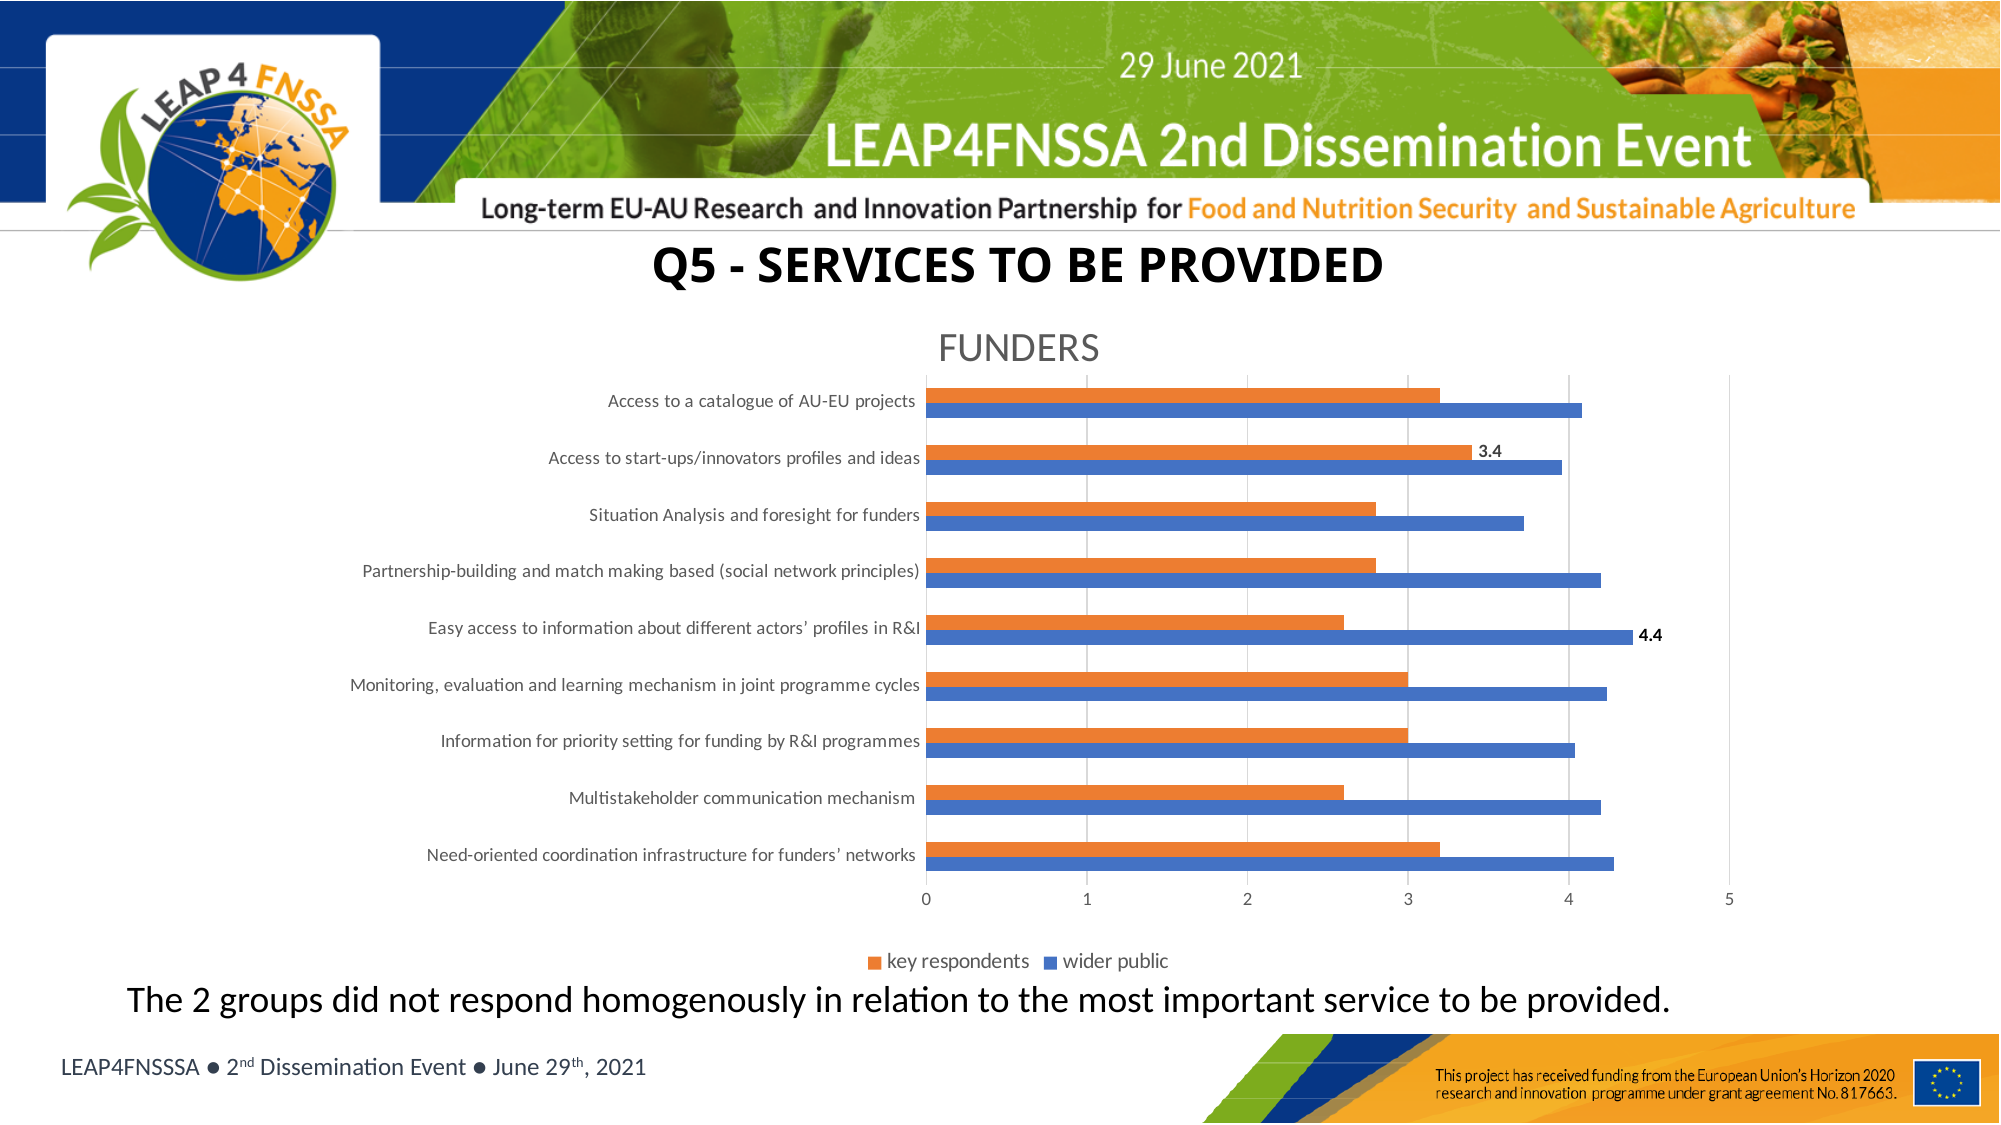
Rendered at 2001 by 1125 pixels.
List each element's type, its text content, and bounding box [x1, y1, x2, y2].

text_box The 2 groups did not respond homogenously in relation to the most important service to be provided. [112, 967, 1720, 1028]
title Q5 - SERVICES TO BE PROVIDED [524, 219, 1513, 295]
picture [498, 1034, 1999, 1123]
chart [287, 295, 1751, 981]
picture [0, 1, 2000, 334]
